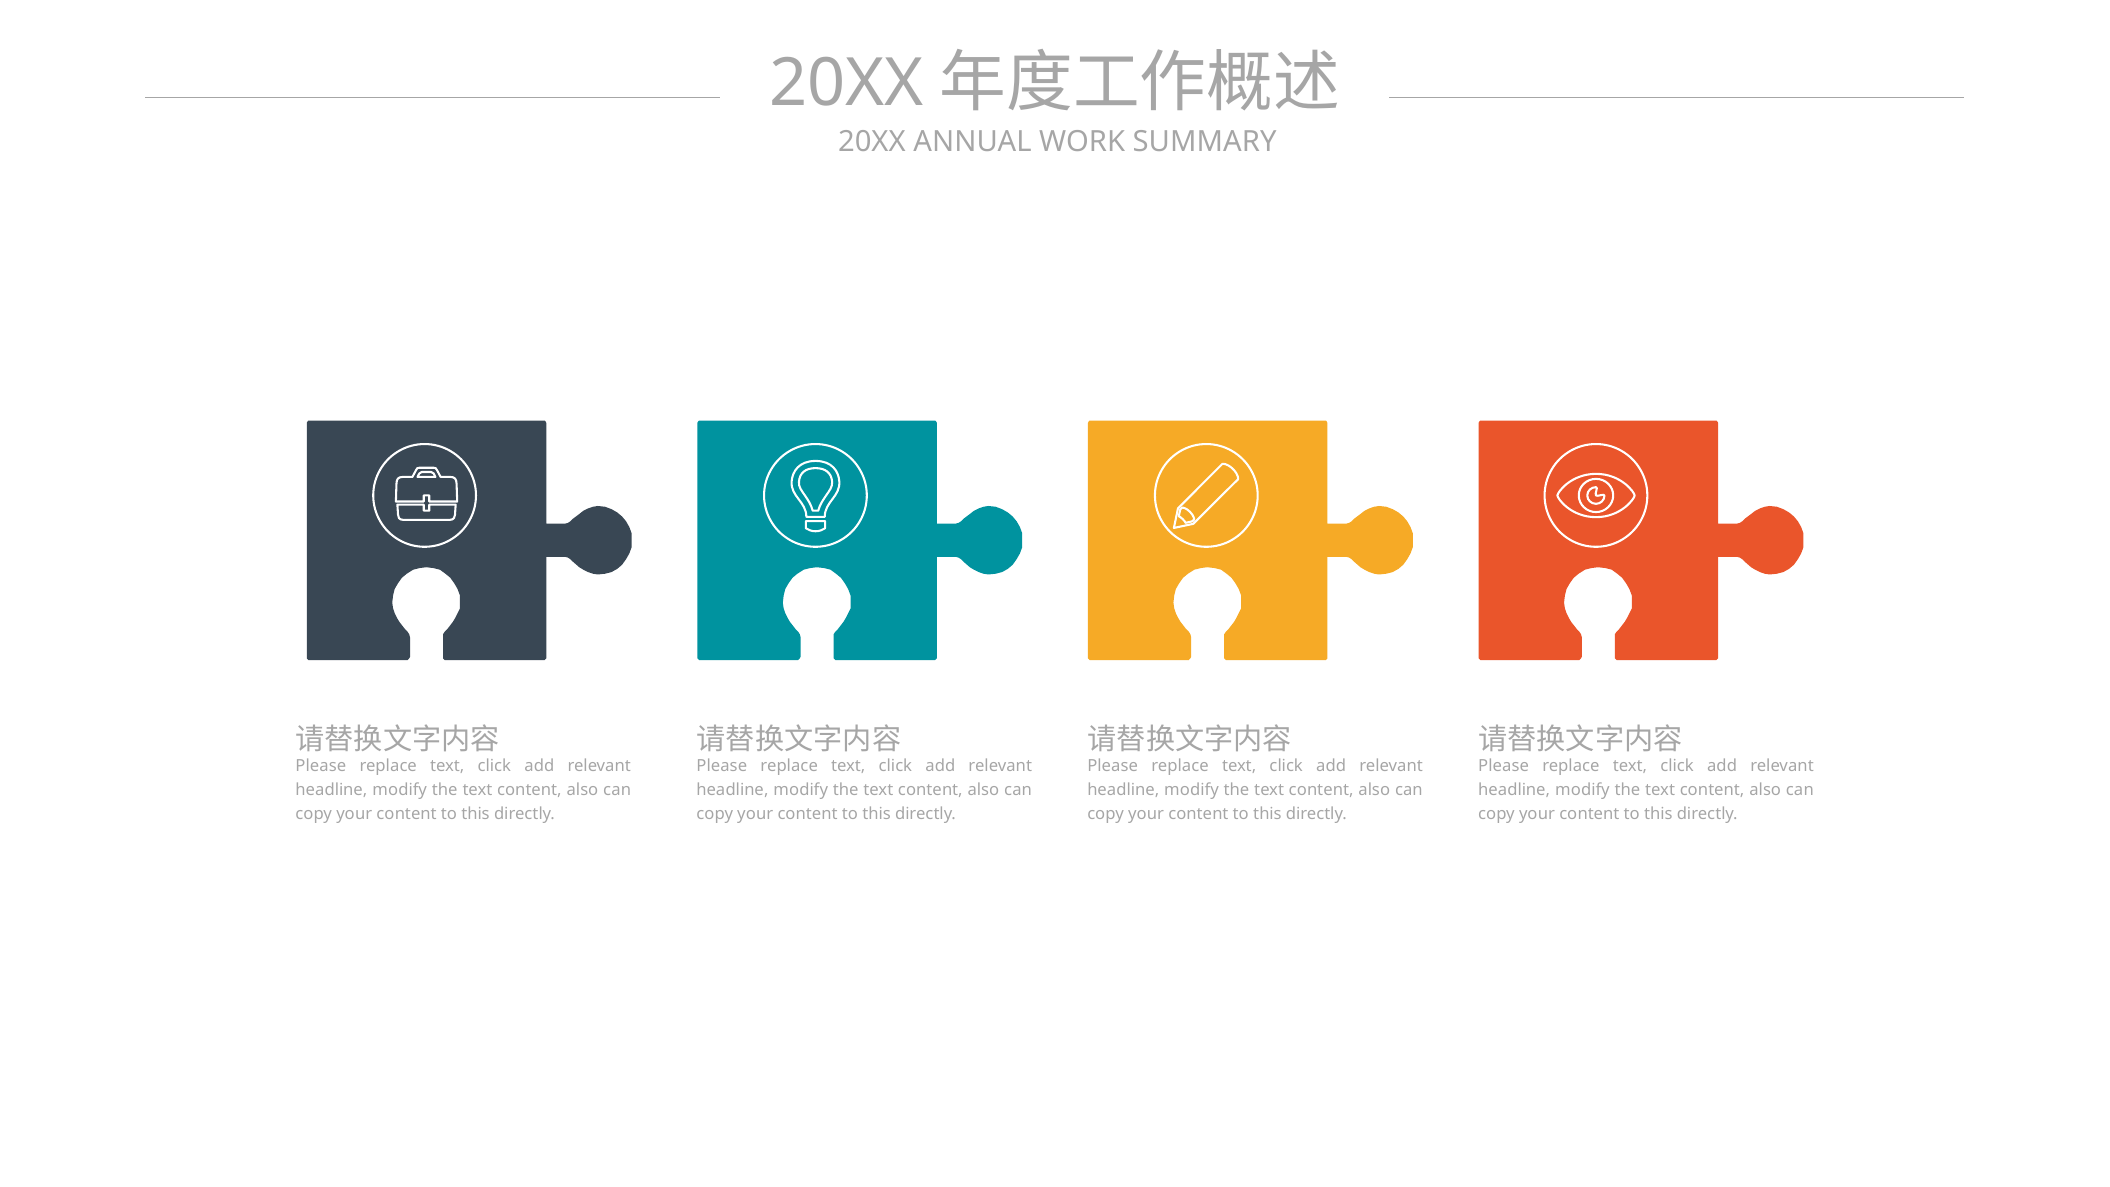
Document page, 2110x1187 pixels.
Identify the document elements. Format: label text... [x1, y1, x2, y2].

text_box 20XX年度工作概述 [730, 98, 1379, 119]
text_box 请替换文字内容 [1478, 713, 1743, 750]
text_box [373, 444, 476, 547]
text_box Please replace text, click add relevant headline, modify the text content, also can copy your content to this directly. [1087, 750, 1424, 823]
text_box 请替换文字内容 [295, 713, 561, 750]
text_box [697, 420, 1023, 661]
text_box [1544, 444, 1648, 547]
text_box [1087, 420, 1413, 661]
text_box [1154, 444, 1258, 547]
text_box Please replace text, click add relevant headline, modify the text content, also can copy your content to this directly. [295, 750, 632, 823]
text_box [306, 420, 632, 661]
text_box 20XX年度工作概述 [730, 38, 1379, 96]
text_box 请替换文字内容 [1087, 713, 1353, 750]
text_box Please replace text, click add relevant headline, modify the text content, also can copy your content to this directly. [1478, 750, 1815, 823]
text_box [764, 444, 867, 547]
text_box 请替换文字内容 [696, 713, 962, 750]
text_box [1478, 420, 1804, 661]
text_box 20XX ANNUAL WORK SUMMARY [824, 122, 1291, 158]
text_box Please replace text, click add relevant headline, modify the text content, also can copy your content to this directly. [696, 750, 1033, 823]
